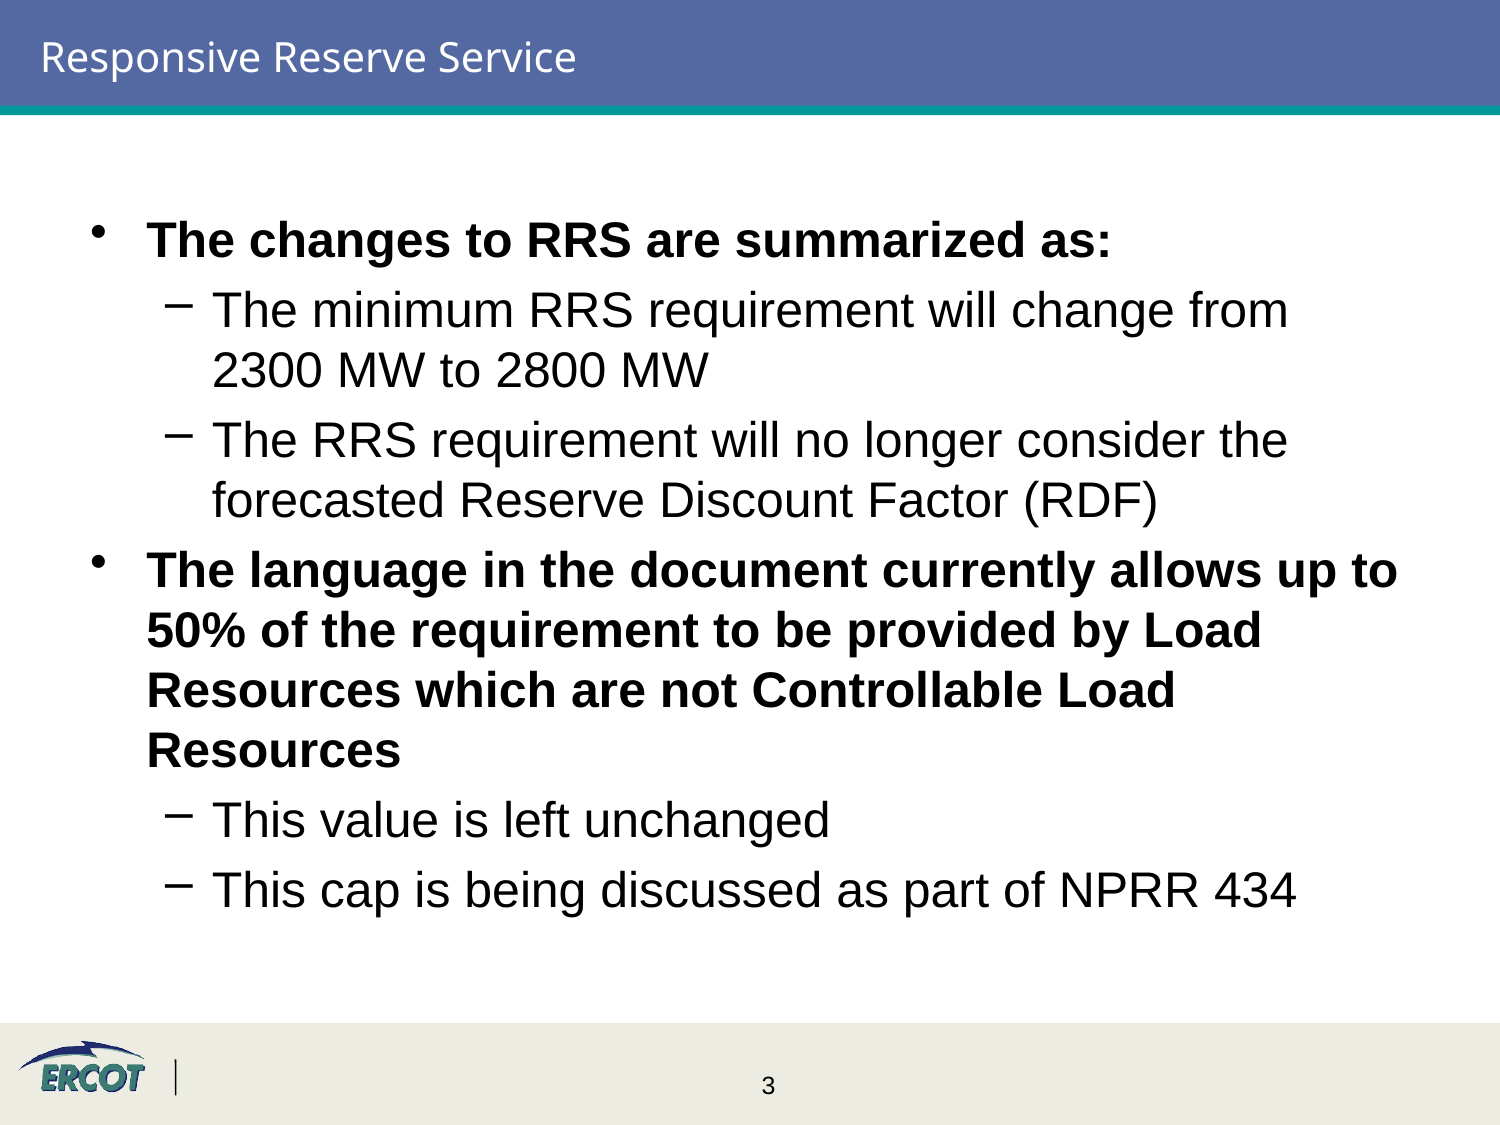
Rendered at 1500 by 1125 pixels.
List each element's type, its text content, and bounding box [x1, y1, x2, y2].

title Responsive Reserve Service [24, 0, 1451, 113]
list The changes to RRS are summarized as: The minimum RRS requirement will change from 2300 MW to 2800 MW The RRS requirement will no longer consider the forecasted Reserve Discount Factor (RDF) The language in the document currently allows up to 50% of the requirement to be provided by Load Resources which are not Controllable Load Resources This value is left unchanged This cap is being discussed as part of NPRR 434 [74, 199, 1426, 988]
picture [10, 1031, 151, 1111]
